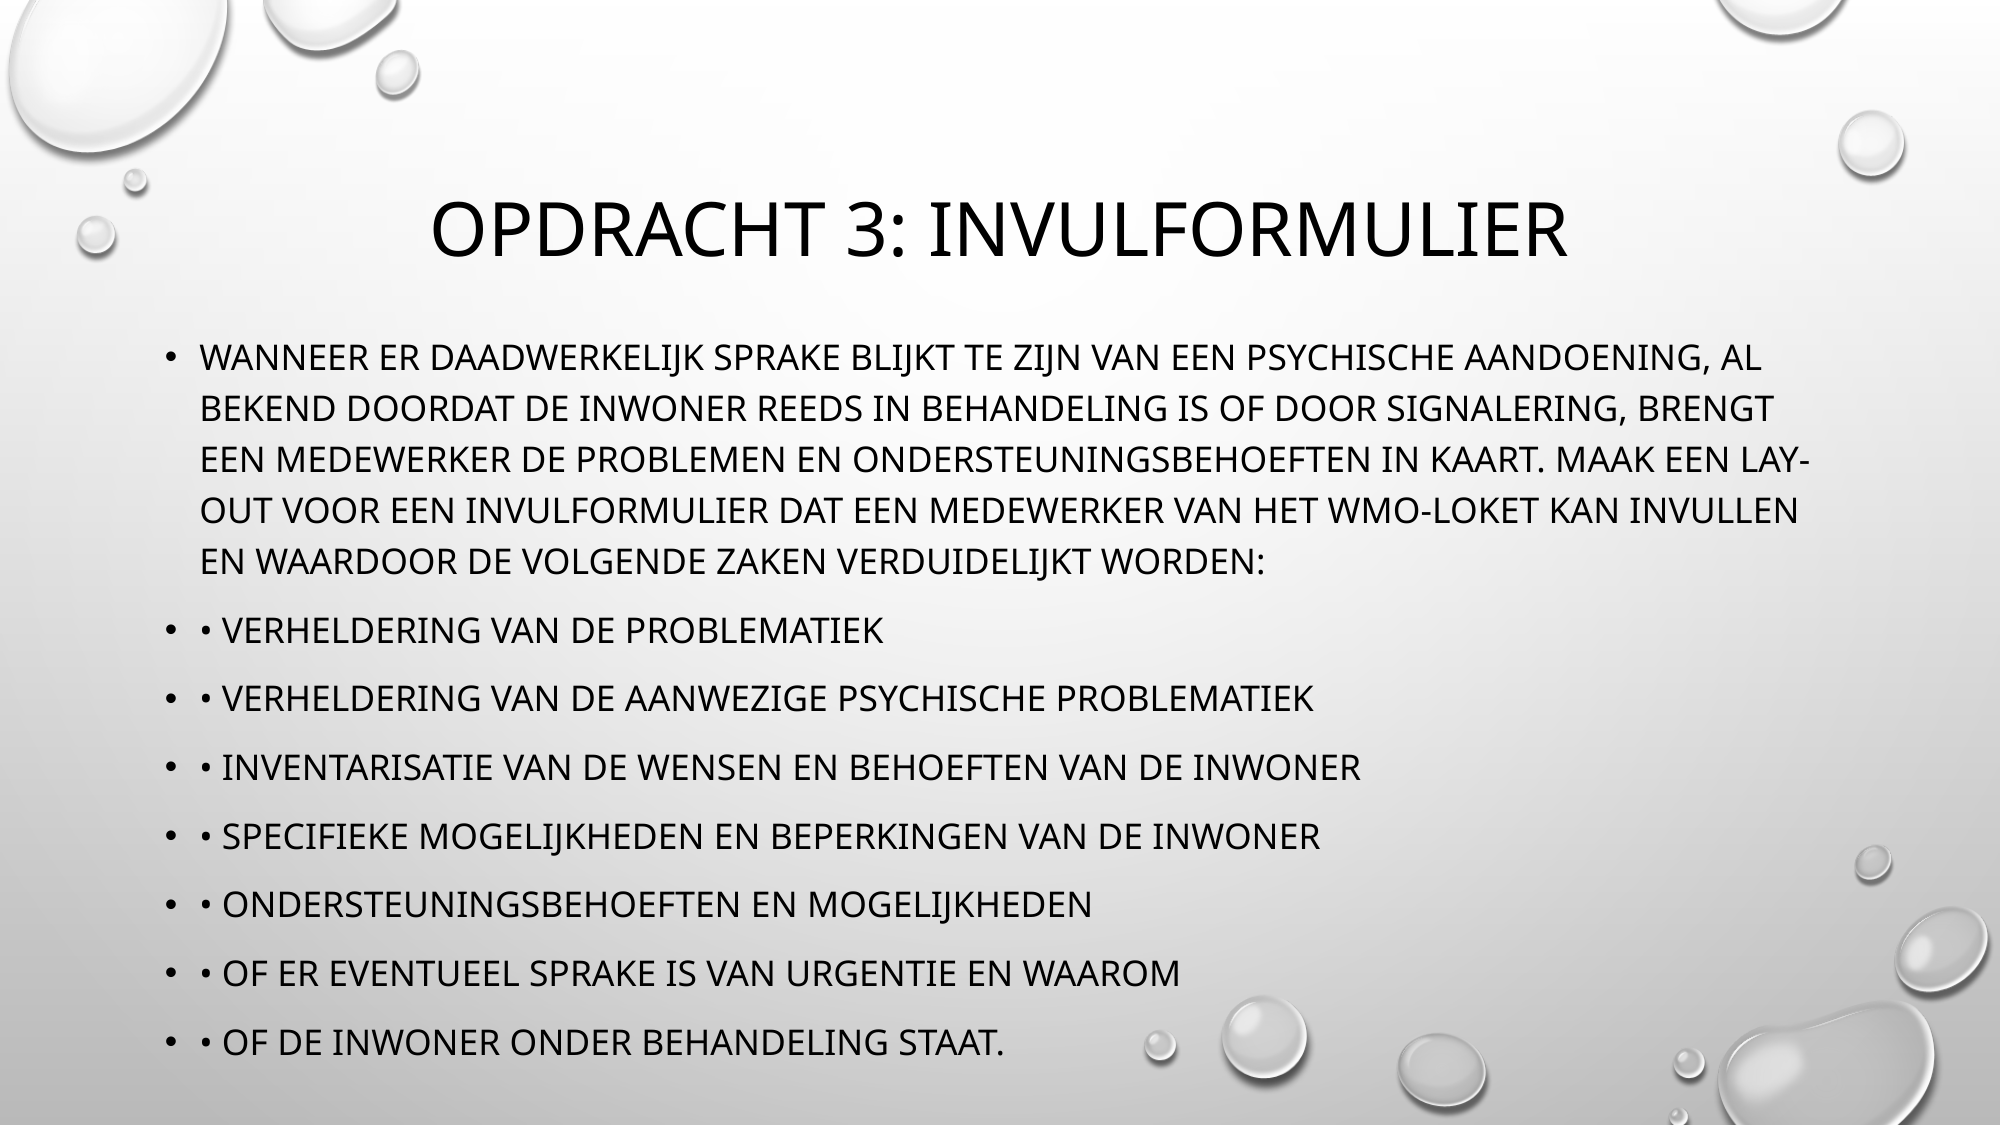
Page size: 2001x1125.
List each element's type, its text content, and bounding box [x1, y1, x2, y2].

picture [0, 0, 2000, 1125]
list Wanneer er daadwerkelijk sprake blijkt te zijn van een psychische aandoening, al bekend doordat de inwoner reeds in behandeling is of door signalering, brengt een medewerker de problemen en ondersteuningsbehoeften in kaart. Maak een lay-out voor een invulformulier dat een medewerker van het Wmo-loket kan invullen en waardoor de volgende zaken verduidelijkt worden: • verheldering van de problematiek • verheldering van de aanwezige psychische problematiek • inventarisatie van de wensen en behoeften van de inwoner • specifieke mogelijkheden en beperkingen van de inwoner • ondersteuningsbehoeften en mogelijkheden • of er eventueel sprake is van urgentie en waarom • of de inwoner onder behandeling staat. [149, 318, 1850, 1079]
title Opdracht 3: invulformulier [149, 101, 1851, 364]
